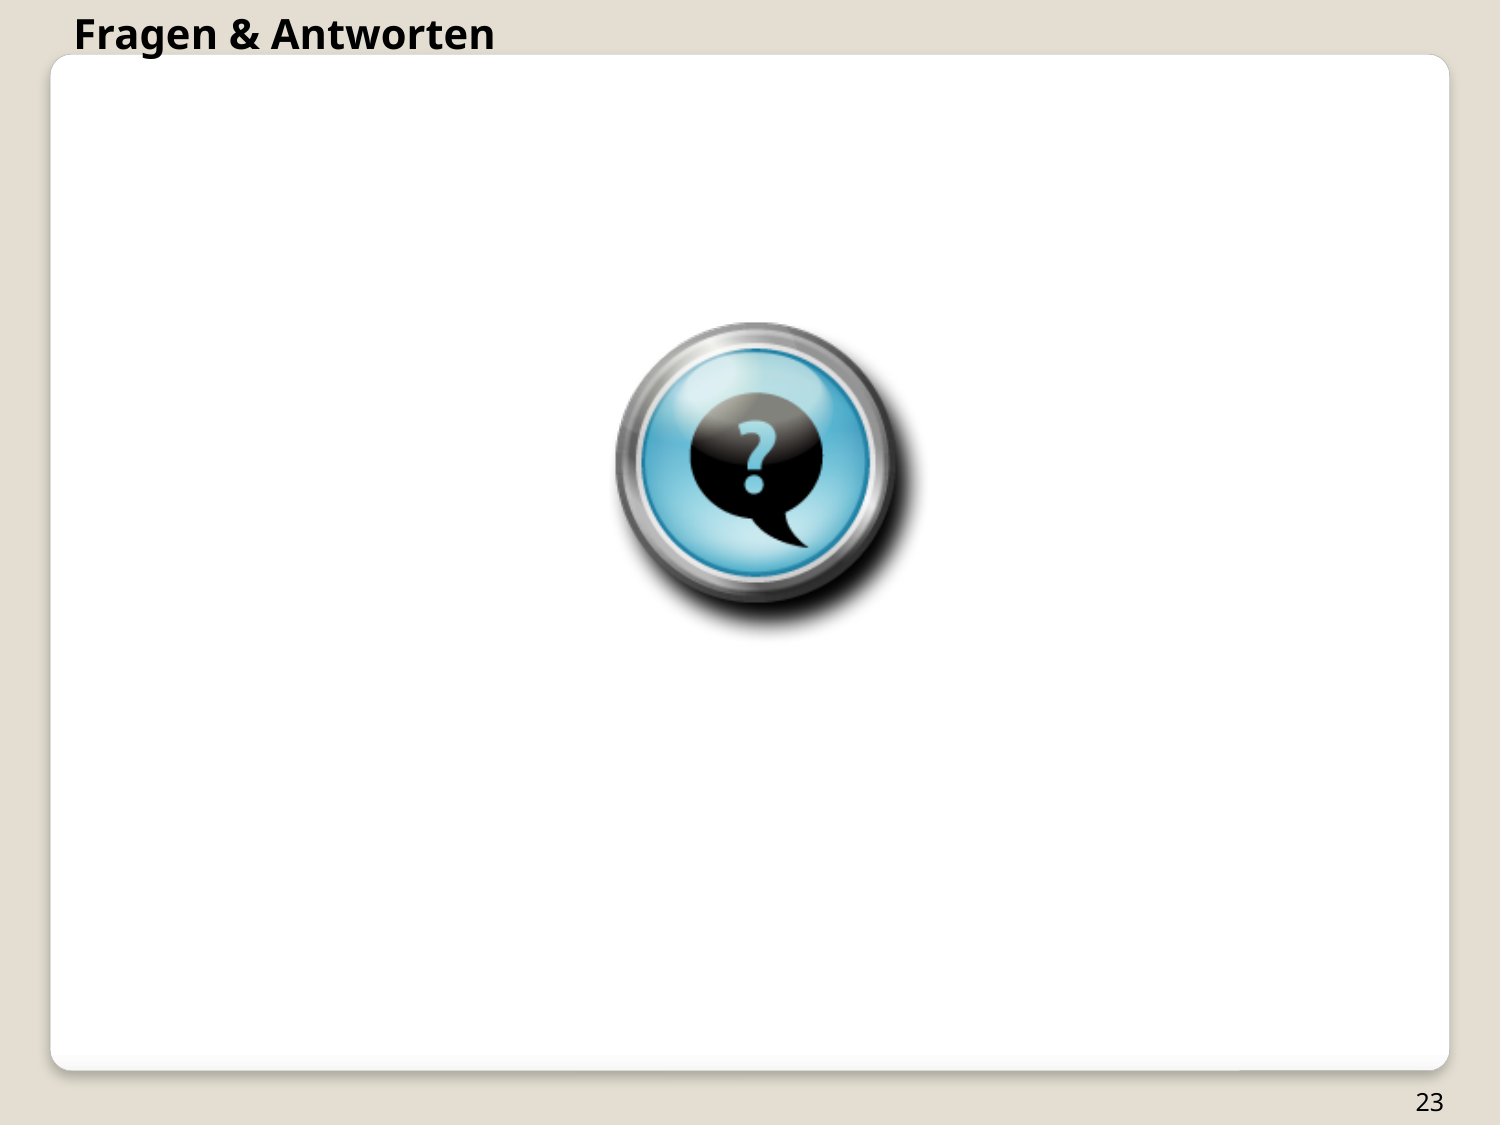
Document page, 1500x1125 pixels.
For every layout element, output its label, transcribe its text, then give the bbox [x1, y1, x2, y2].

picture [609, 316, 938, 645]
text_box Fragen & Antworten [58, 0, 1325, 65]
